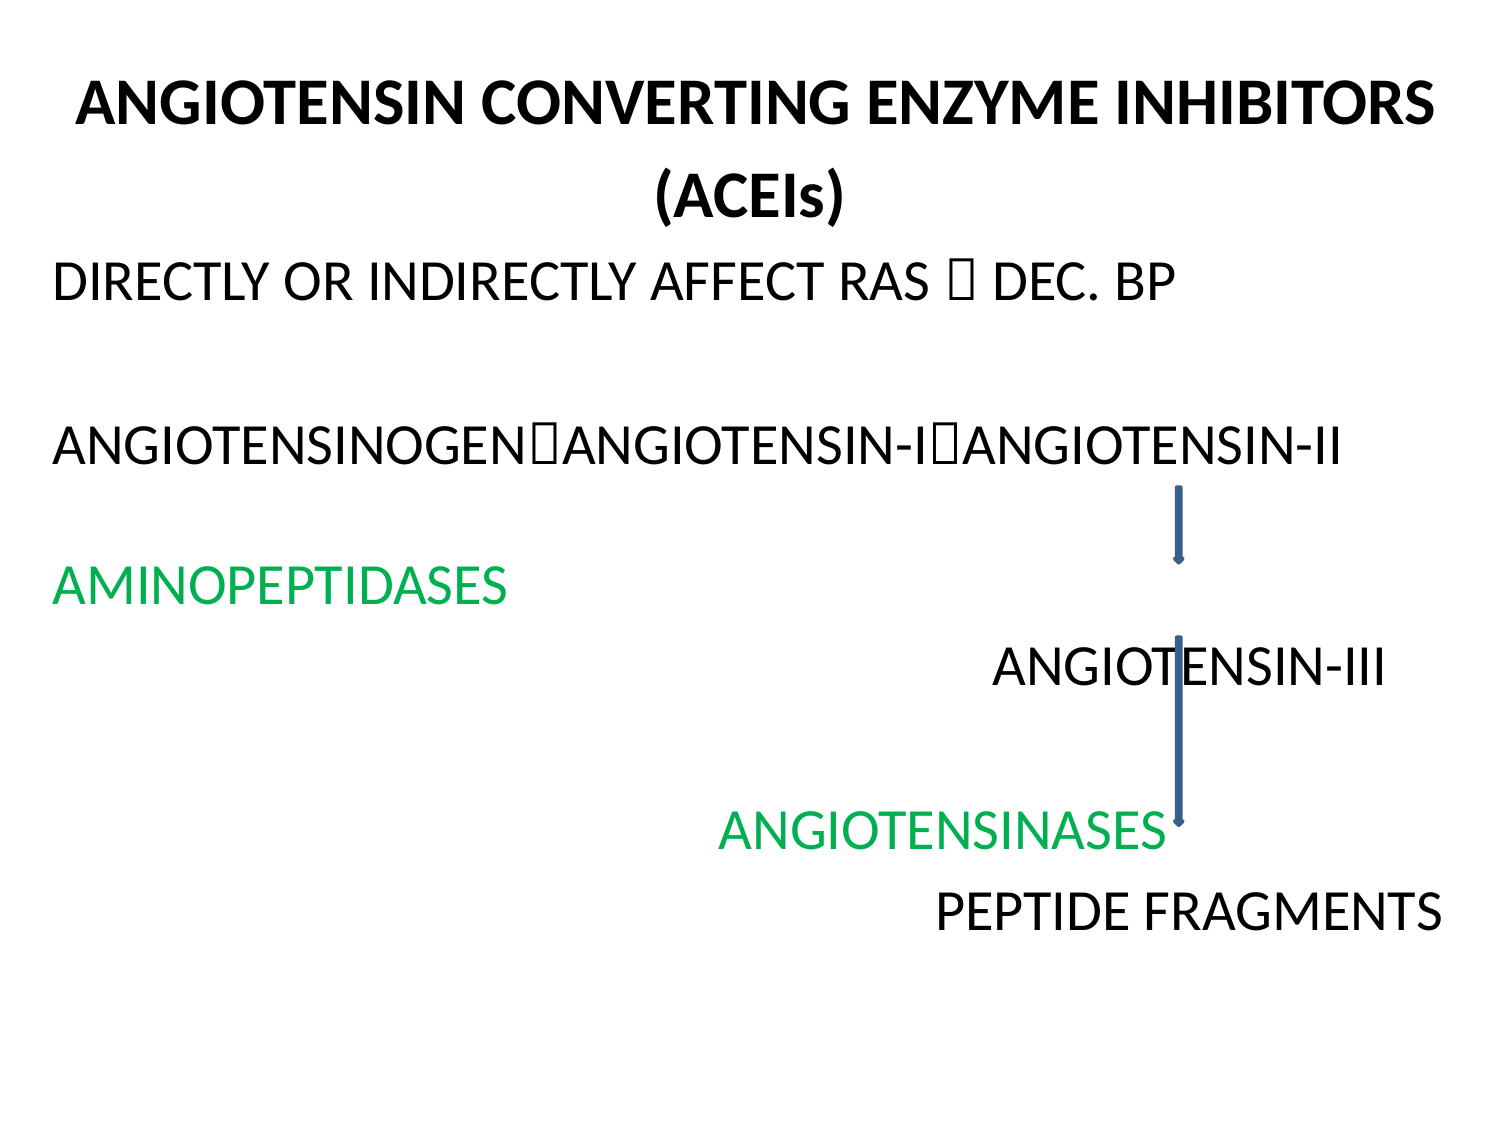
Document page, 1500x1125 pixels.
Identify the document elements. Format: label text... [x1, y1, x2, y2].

text_box [1173, 635, 1185, 828]
list ANGIOTENSIN CONVERTING ENZYME INHIBITORS (ACEIs) DIRECTLY OR INDIRECTLY AFFECT RAS  DEC. BP ANGIOTENSINOGENANGIOTENSIN-IANGIOTENSIN-II AMINOPEPTIDASES ANGIOTENSIN-III ANGIOTENSINASES PEPTIDE FRAGMENTS [37, 50, 1463, 1088]
text_box [1173, 485, 1185, 565]
